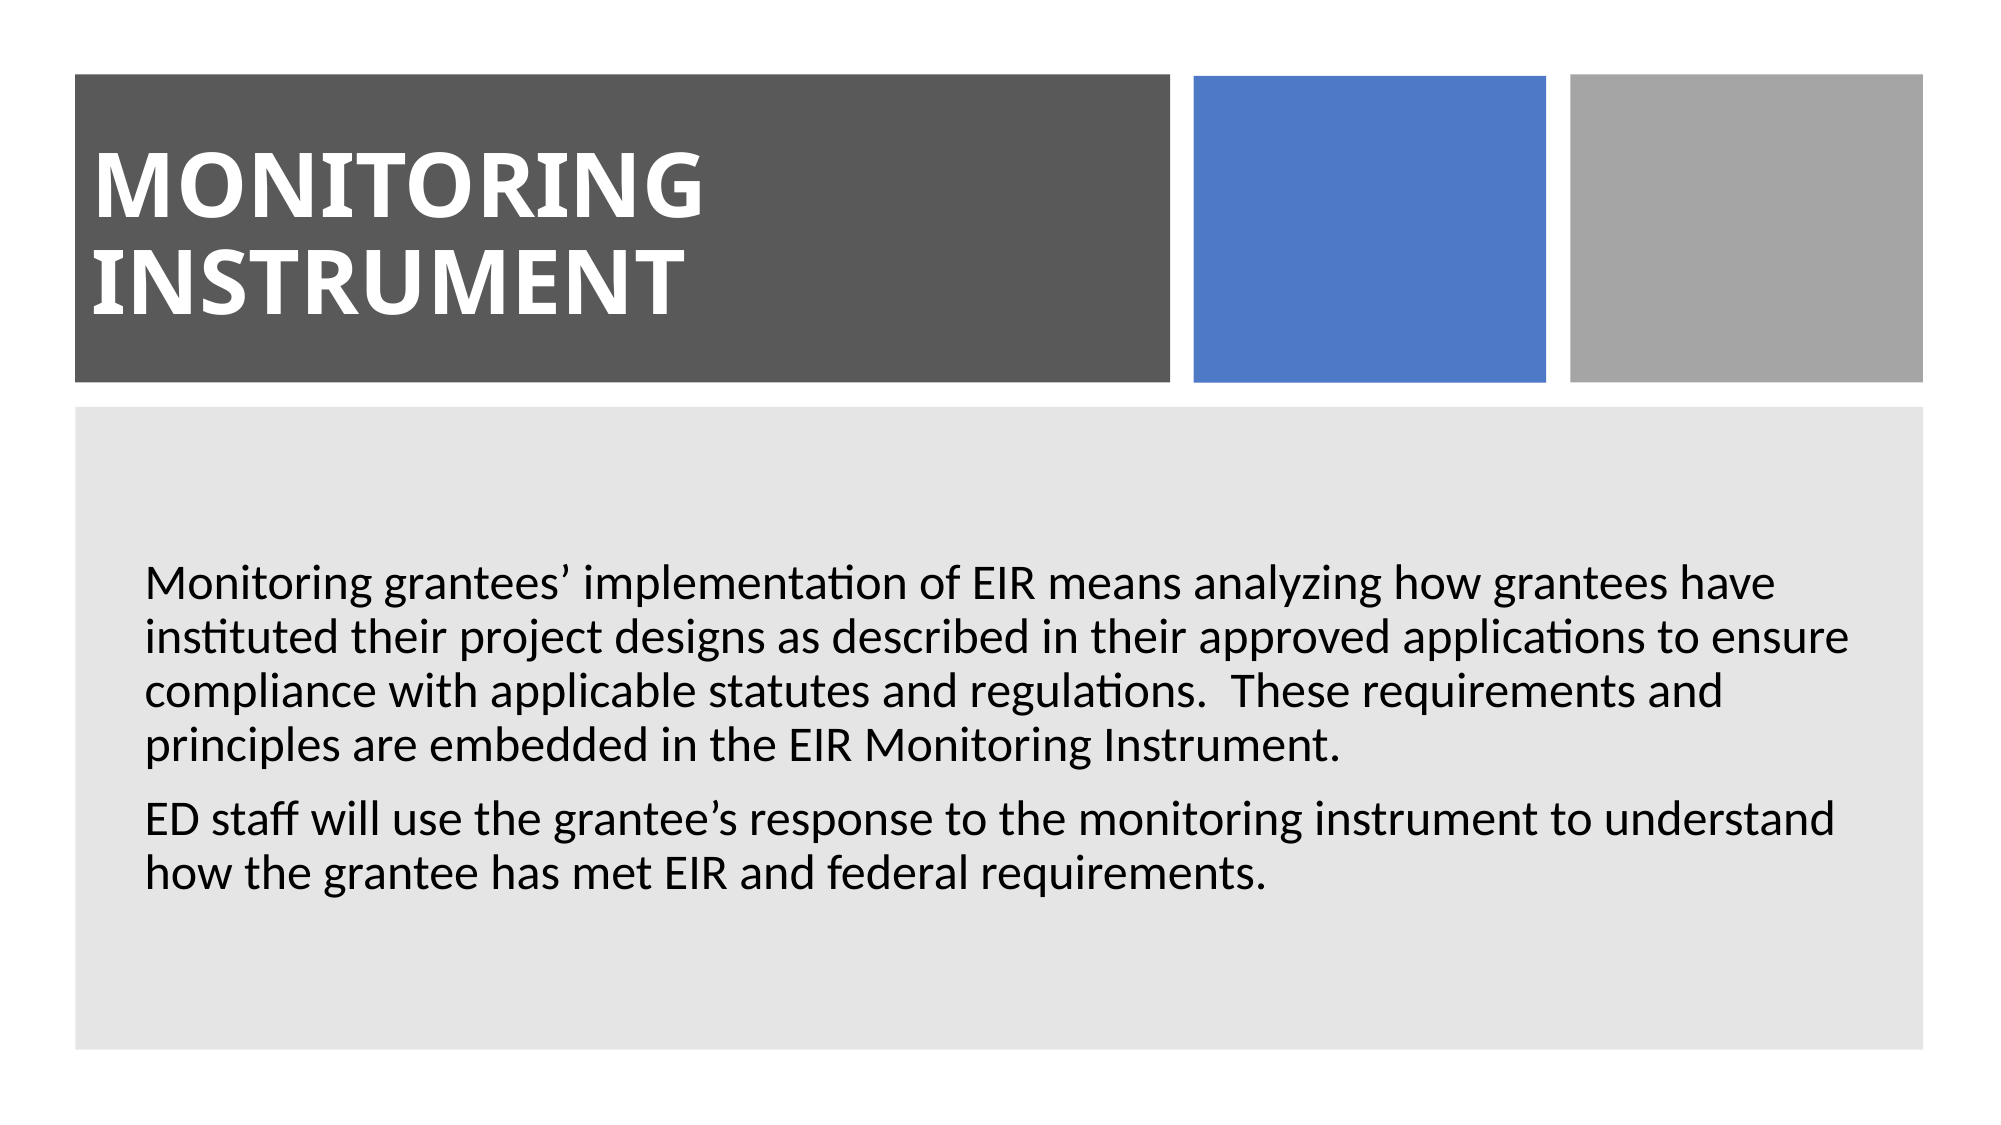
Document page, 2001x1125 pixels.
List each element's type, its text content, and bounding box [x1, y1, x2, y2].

title MONITORING INSTRUMENT [76, 120, 1170, 354]
text_box [74, 73, 1171, 383]
text_box [1569, 73, 1924, 383]
text_box [1193, 75, 1547, 384]
list Monitoring grantees’ implementation of EIR means analyzing how grantees have instituted their project designs as described in their approved applications to ensure compliance with applicable statutes and regulations. These requirements and principles are embedded in the EIR Monitoring Instrument. ED staff will use the grantee’s response to the monitoring instrument to understand how the grantee has met EIR and federal requirements. [129, 459, 1868, 998]
text_box [74, 406, 1924, 1051]
